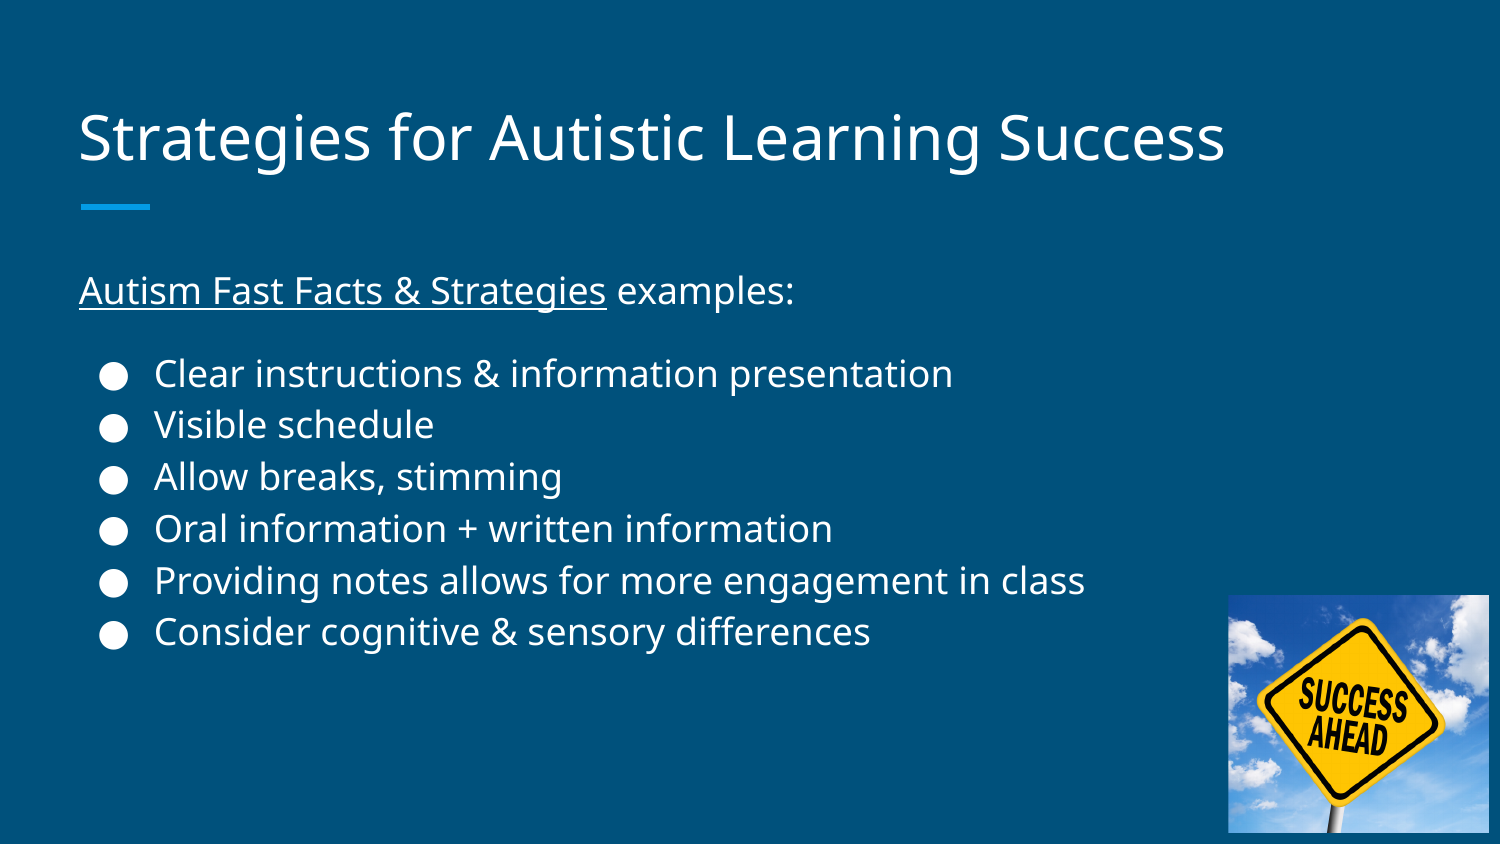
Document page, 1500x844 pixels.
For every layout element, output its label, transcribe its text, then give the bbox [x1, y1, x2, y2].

picture [1229, 596, 1488, 832]
title Strategies for Autistic Learning Success [63, 75, 1437, 188]
list Autism Fast Facts & Strategies examples: Clear instructions & information presentation Visible schedule Allow breaks, stimming Oral information + written information Providing notes allows for more engagement in class Consider cognitive & sensory differences [63, 244, 1437, 750]
